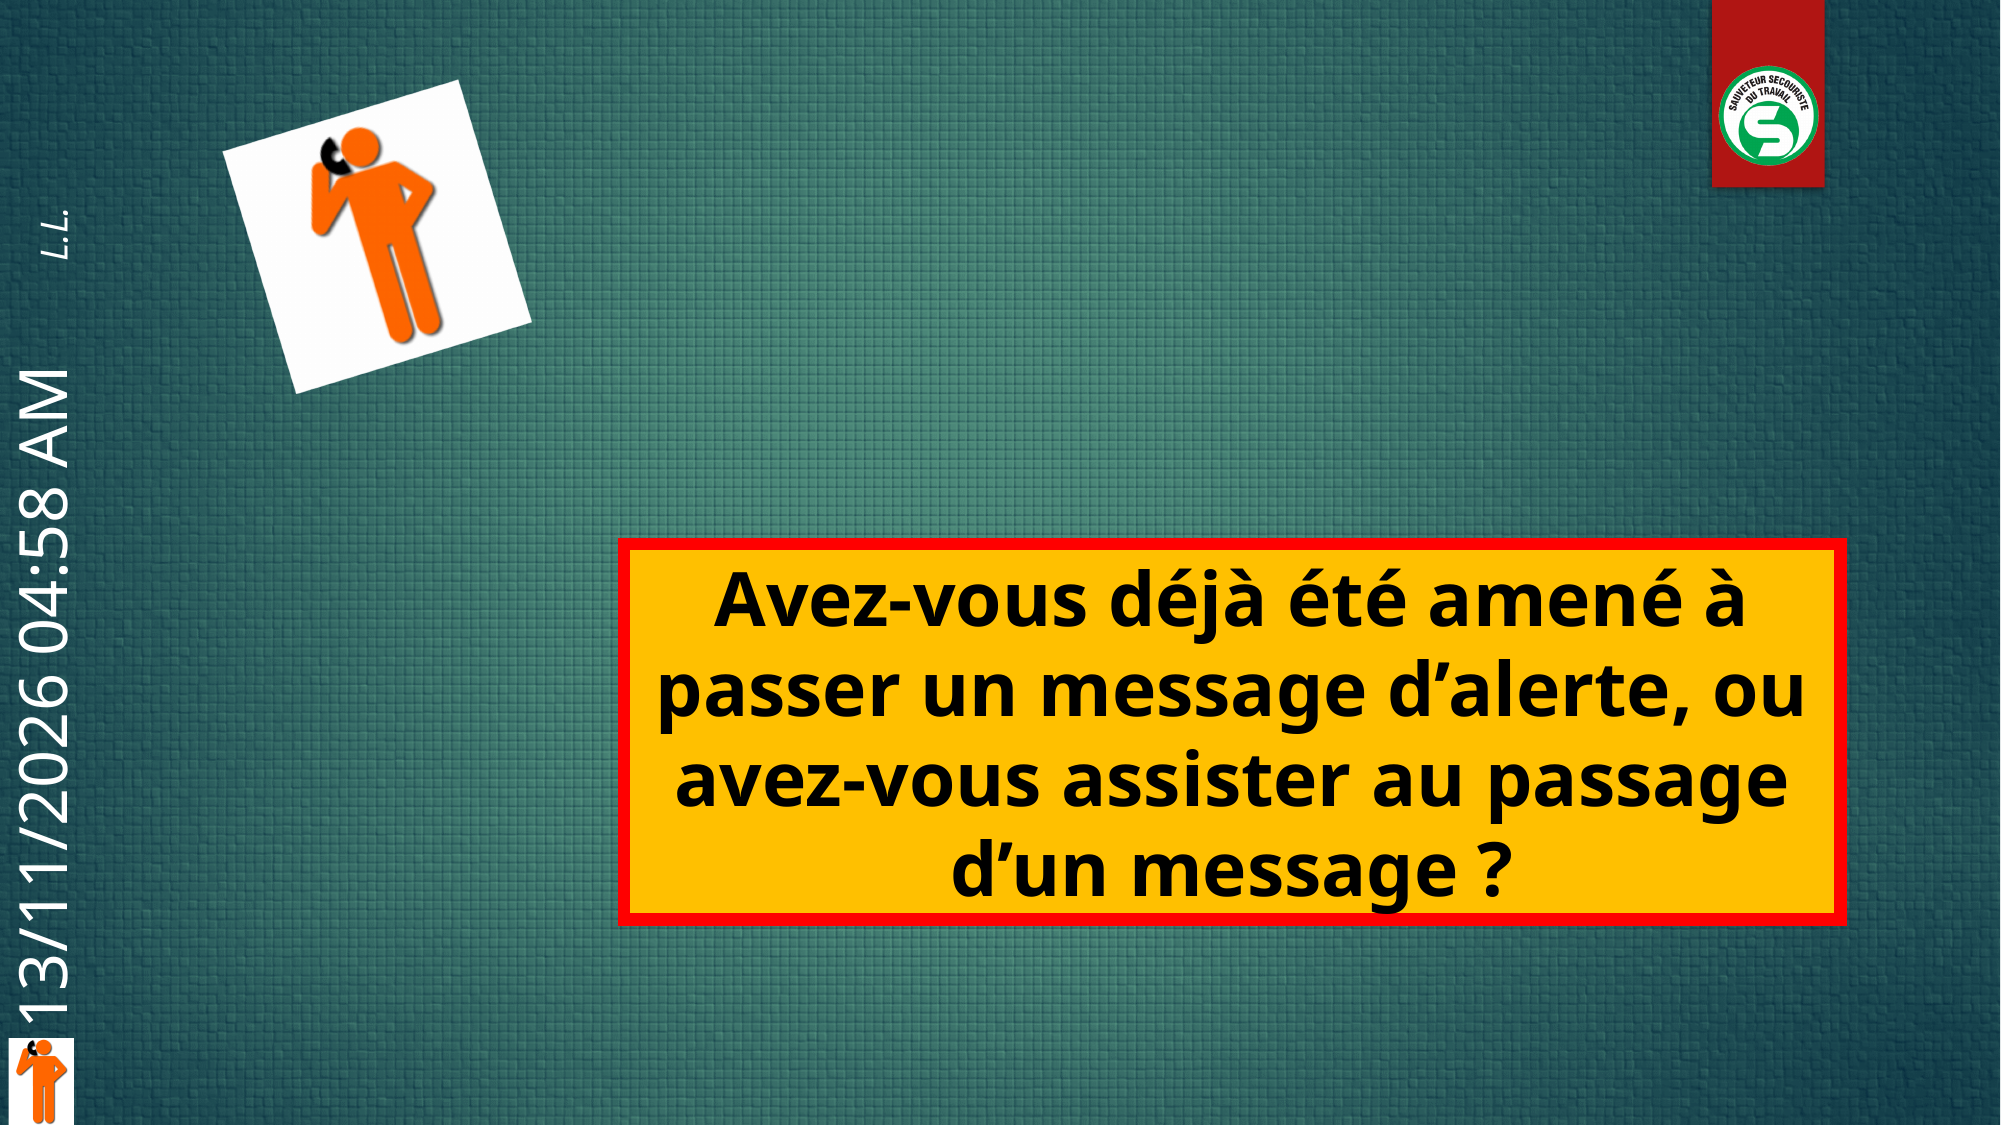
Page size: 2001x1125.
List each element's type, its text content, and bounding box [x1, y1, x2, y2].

text_box Avez-vous déjà été amené à passer un message d’alerte, ou avez-vous assister au passage d’un message ? [623, 544, 1841, 920]
picture [1718, 65, 1819, 166]
picture [8, 1038, 74, 1125]
picture [223, 80, 531, 393]
